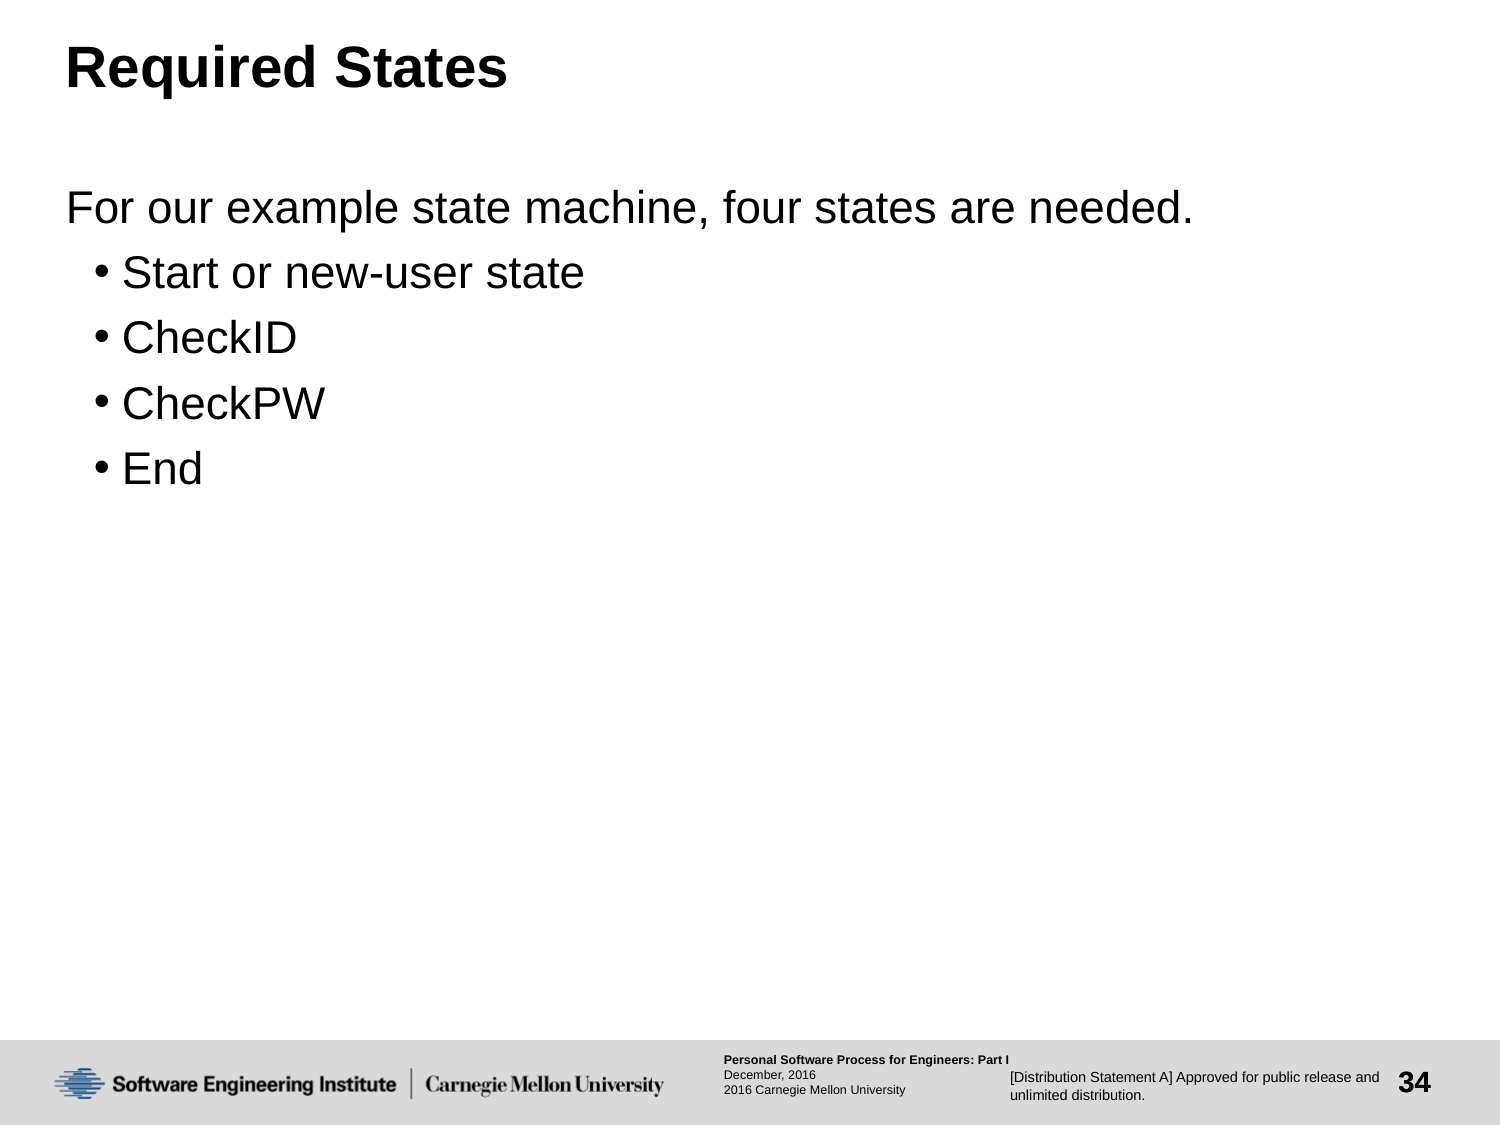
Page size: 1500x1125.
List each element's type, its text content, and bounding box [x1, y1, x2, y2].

list For our example state machine, four states are needed. Start or new-user state CheckID CheckPW End [65, 177, 1431, 1000]
picture [46, 1061, 673, 1104]
title Required States [65, 37, 1313, 148]
